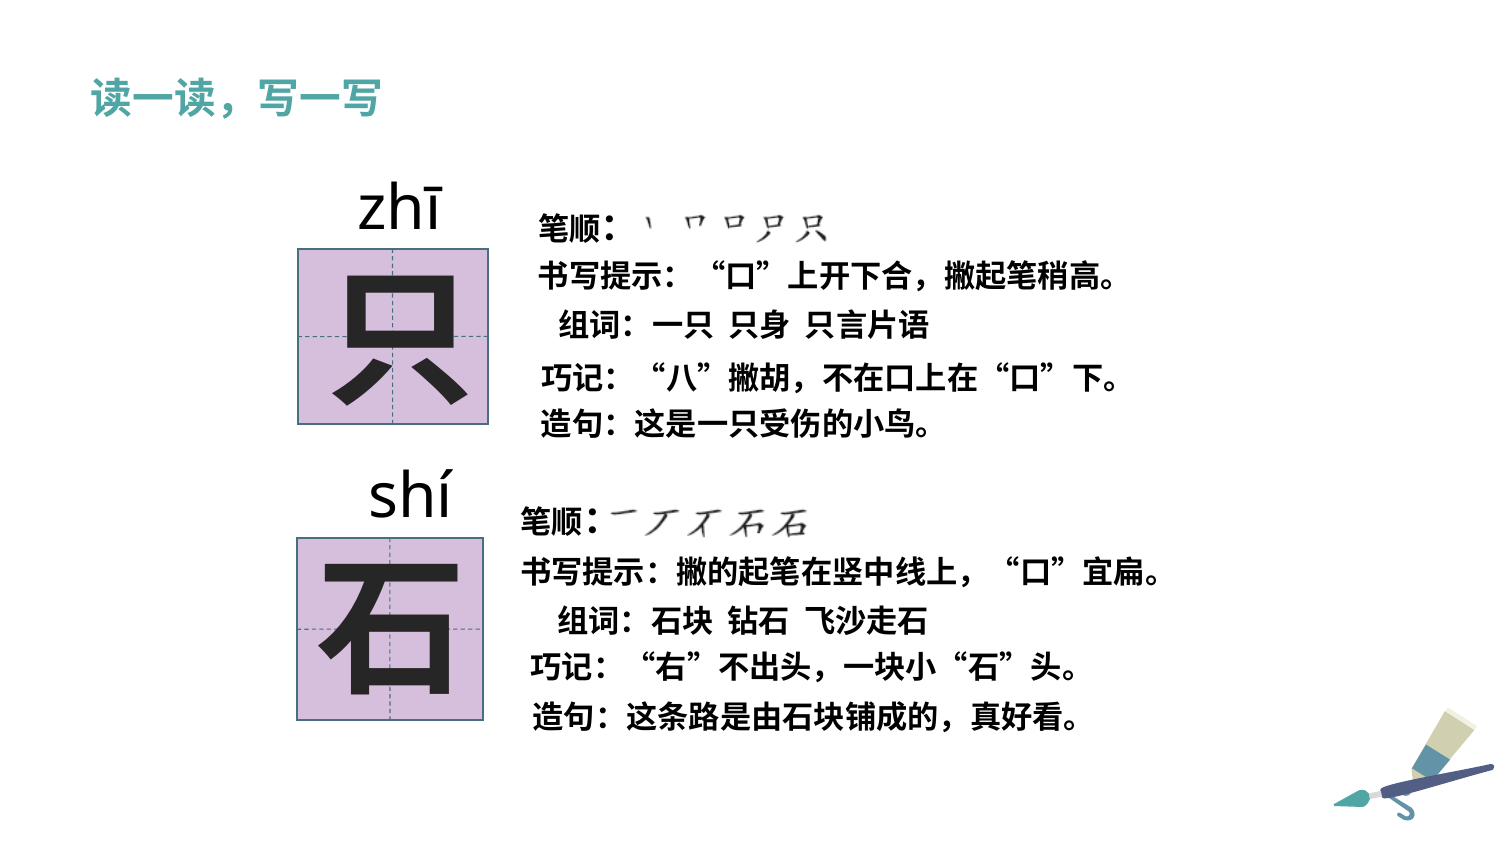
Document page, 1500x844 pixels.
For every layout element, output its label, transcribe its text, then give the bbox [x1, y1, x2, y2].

text_box 读一读，写一写 [76, 64, 426, 129]
text_box 笔顺： [505, 488, 636, 545]
text_box 巧记：“八”撇胡，不在口上在“口”下。 [526, 350, 1215, 404]
text_box 组词：石块 钻石 飞沙走石 [542, 598, 959, 640]
text_box 造句：这是一只受伤的小鸟。 [526, 396, 963, 449]
picture [643, 208, 843, 256]
text_box [297, 248, 310, 425]
text_box [296, 630, 389, 721]
text_box 石 [301, 523, 459, 719]
text_box [391, 537, 484, 721]
text_box 只 [310, 235, 462, 430]
text_box 笔顺： [523, 195, 654, 248]
text_box [462, 248, 489, 425]
text_box 组词：一只 只身 只言片语 [543, 301, 945, 350]
text_box [296, 537, 301, 628]
text_box zhī [342, 159, 457, 250]
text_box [1358, 708, 1481, 844]
text_box 巧记：“右”不出头，一块小“石”头。 [516, 640, 1135, 693]
picture [608, 502, 826, 551]
text_box 书写提示：“口”上开下合，撇起笔稍高。 [523, 248, 1259, 301]
text_box 书写提示：撇的起笔在竖中线上，“口”宜扁。 [505, 545, 1270, 598]
text_box 造句：这条路是由石块铺成的，真好看。 [518, 689, 1111, 742]
text_box shí [353, 448, 469, 537]
